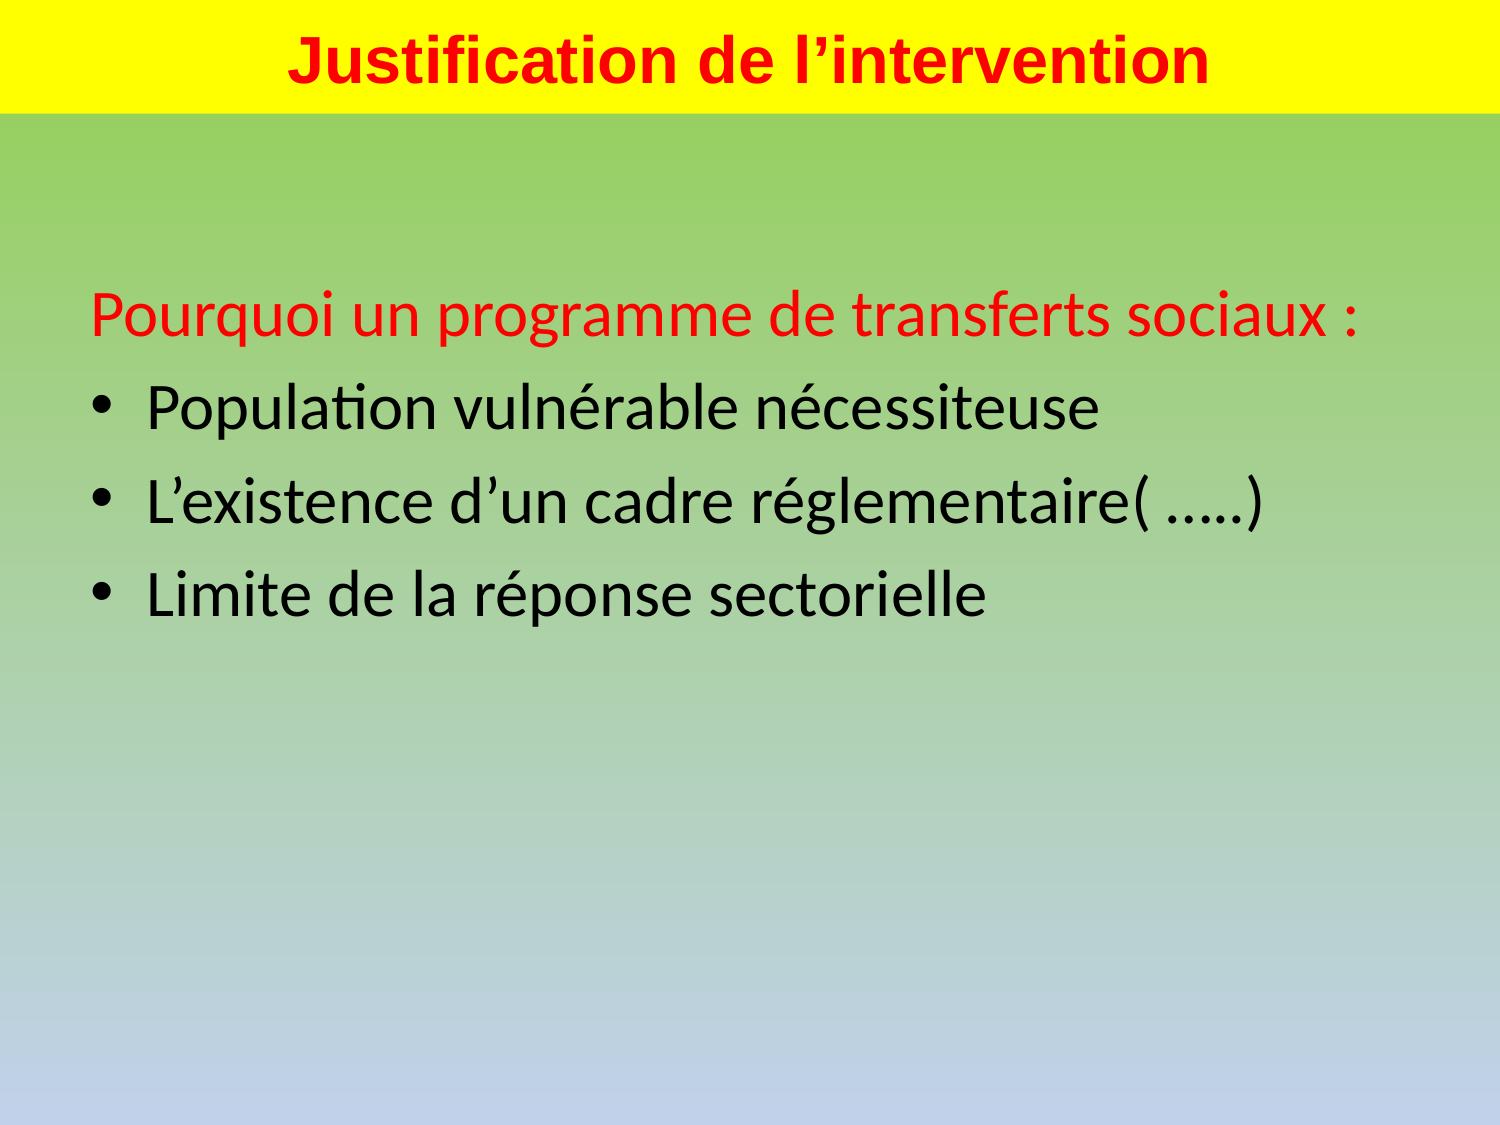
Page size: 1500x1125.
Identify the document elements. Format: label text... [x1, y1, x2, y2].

list Pourquoi un programme de transferts sociaux : Population vulnérable nécessiteuse L’existence d’un cadre réglementaire( …..) Limite de la réponse sectorielle [75, 262, 1471, 752]
title Justification de l’intervention [0, 0, 1500, 114]
